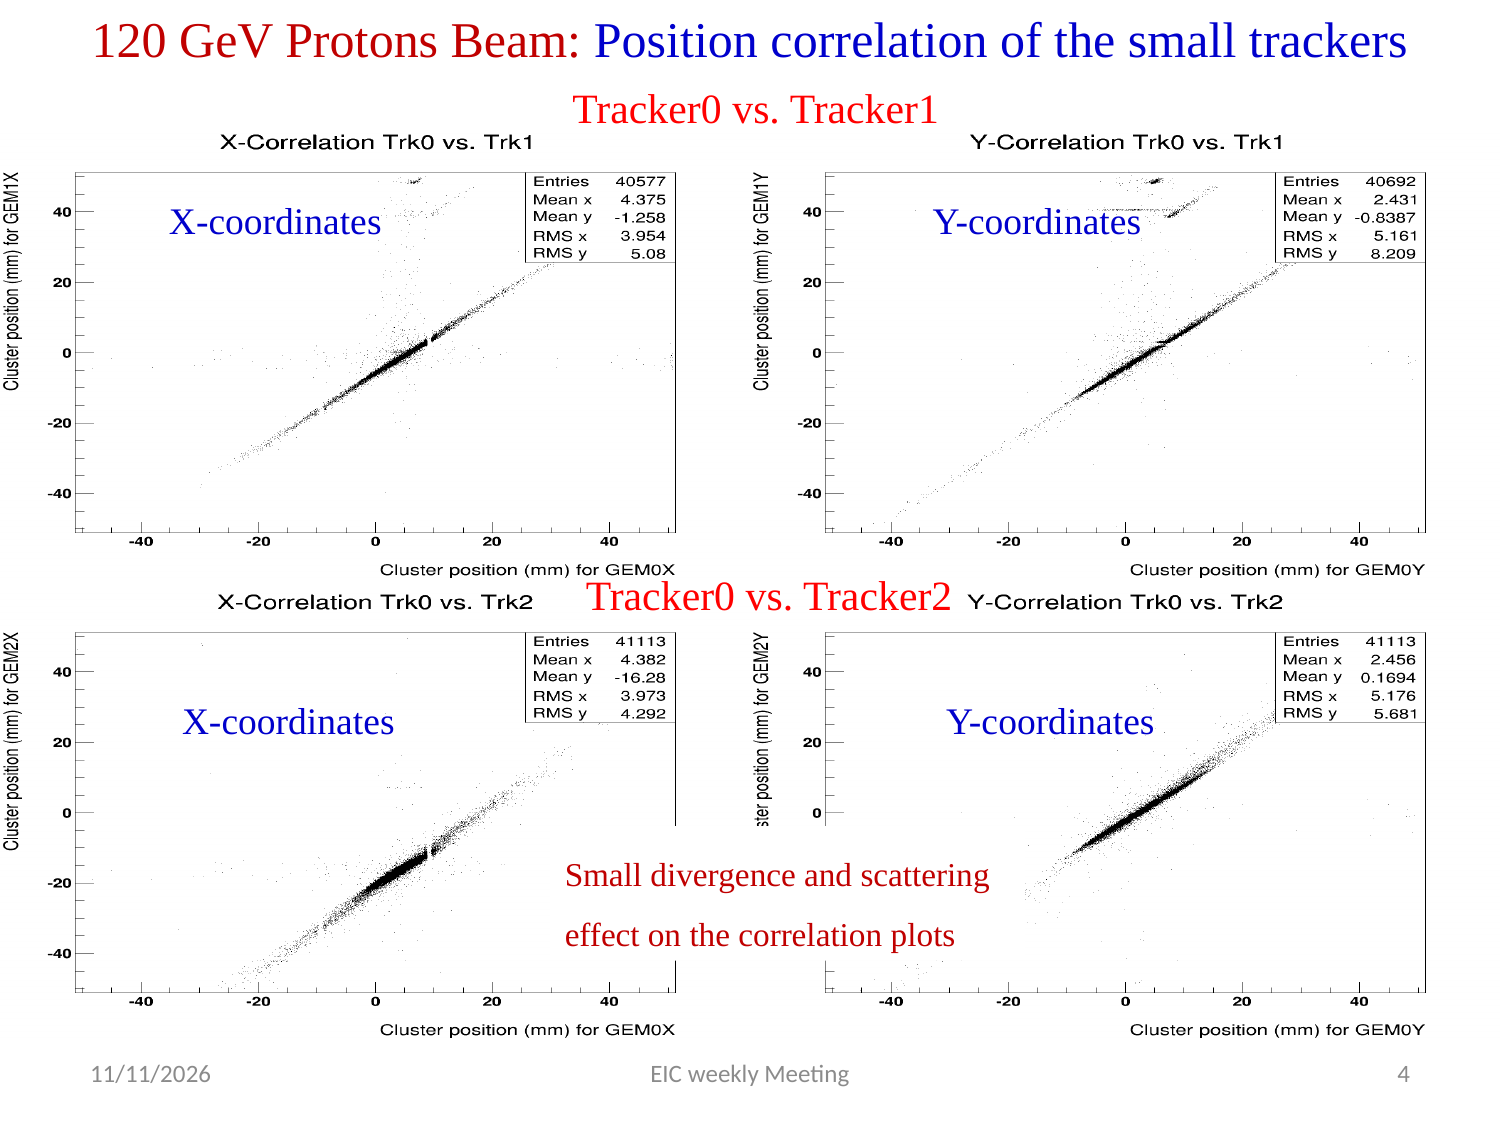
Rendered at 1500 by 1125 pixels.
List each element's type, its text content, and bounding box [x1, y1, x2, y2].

text_box 120 GeV Protons Beam: Position correlation of the small trackers [0, 0, 1500, 75]
picture [0, 127, 1500, 578]
slide_number 4 [1074, 1047, 1425, 1103]
picture [0, 587, 1500, 1038]
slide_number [75, 1047, 425, 1103]
footer EIC weekly Meeting [512, 1046, 988, 1103]
text_box Tracker0 vs. Tracker1 [500, 74, 1013, 125]
